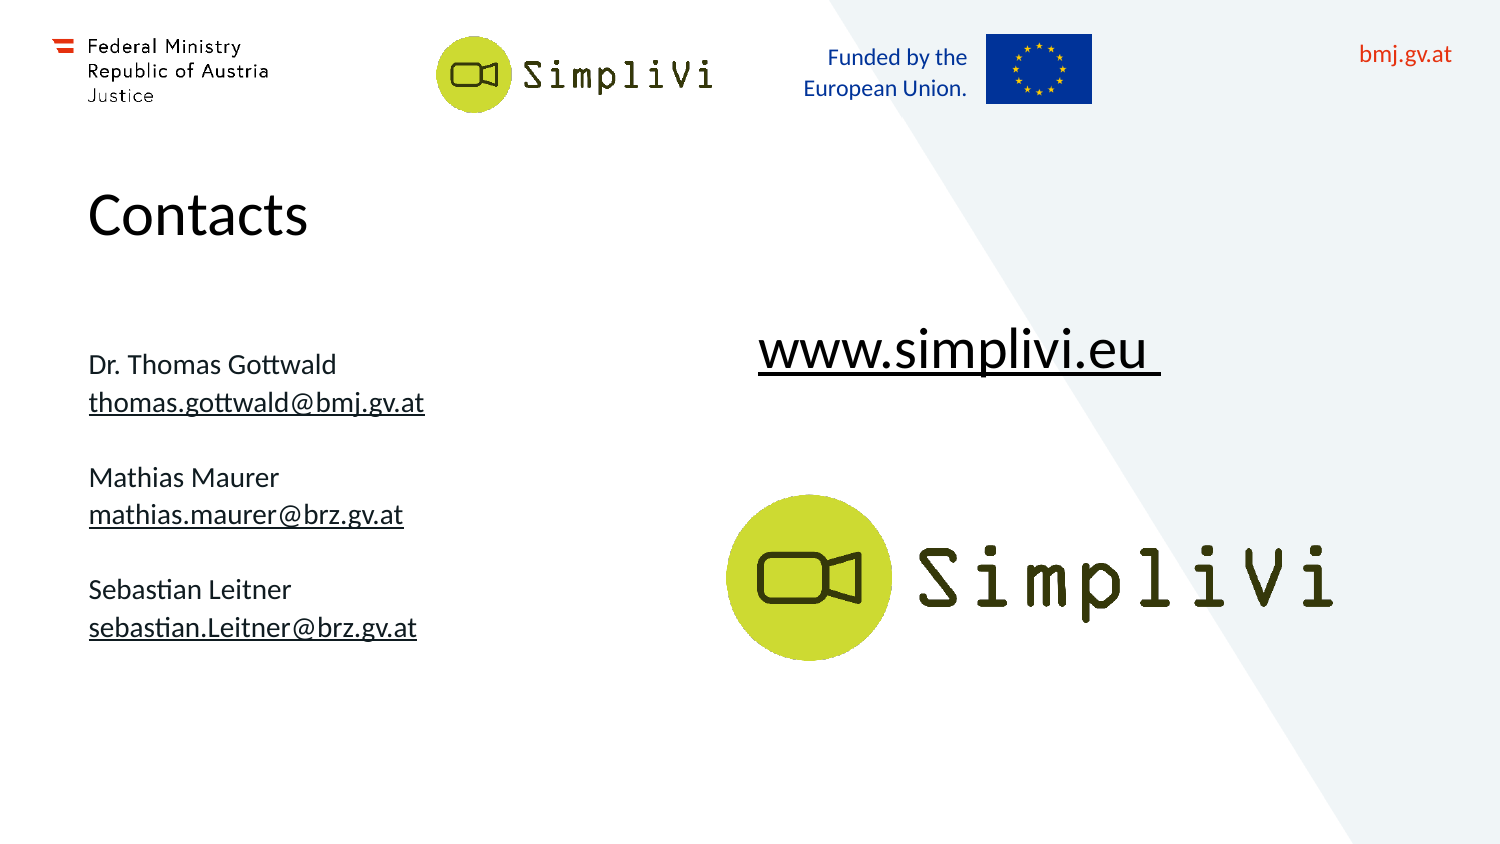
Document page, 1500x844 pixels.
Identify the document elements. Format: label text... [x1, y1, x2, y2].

picture [0, 0, 1500, 844]
text_box www.simplivi.eu [758, 296, 1500, 471]
title Contacts [88, 164, 973, 339]
list Dr. Thomas Gottwald thomas.gottwald@bmj.gv.at Mathias Maurer mathias.maurer@brz.gv.at Sebastian Leitner sebastian.Leitner@brz.gv.at [88, 597, 651, 756]
